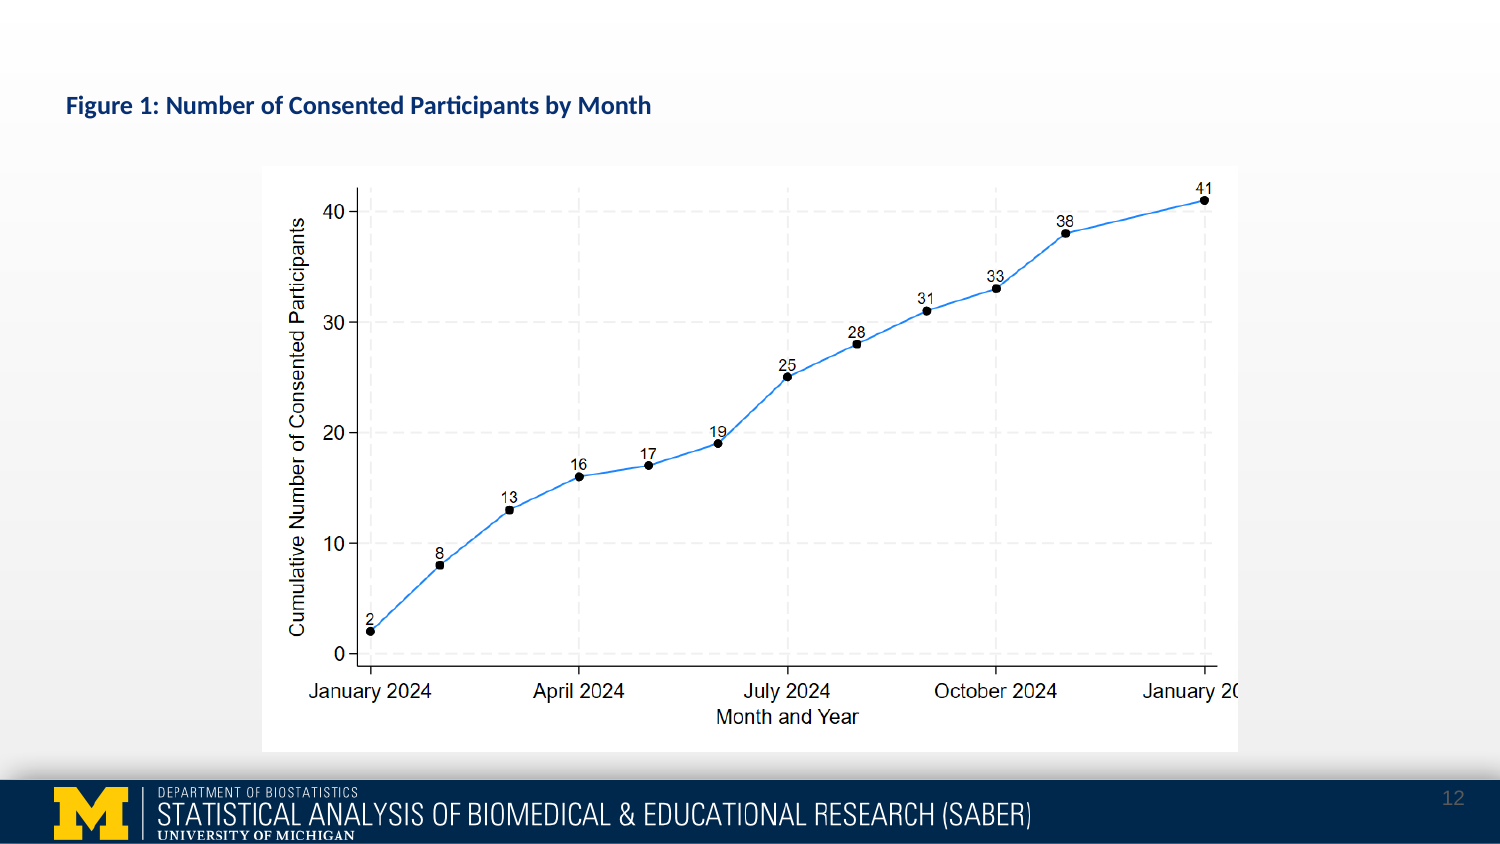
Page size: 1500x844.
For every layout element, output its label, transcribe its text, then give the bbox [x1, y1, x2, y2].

slide_number 12 [1389, 764, 1480, 830]
picture [54, 787, 1030, 840]
picture [262, 166, 1238, 753]
title Figure 1: Number of Consented Participants by Month [51, 72, 1449, 167]
